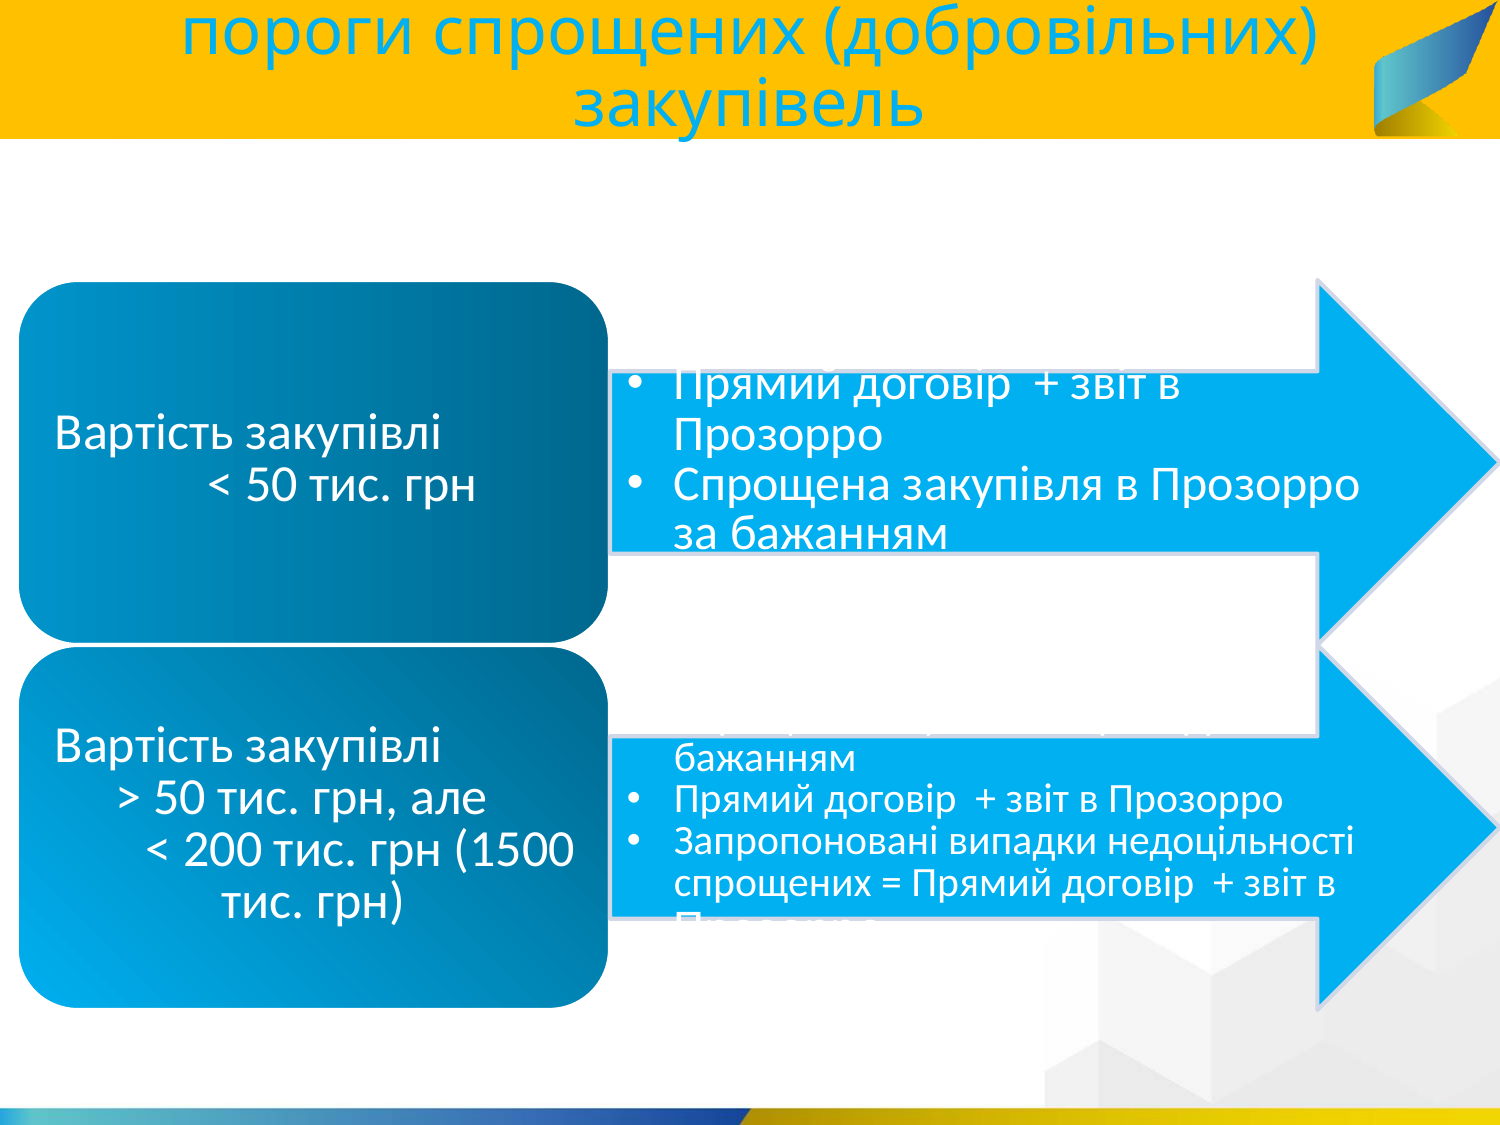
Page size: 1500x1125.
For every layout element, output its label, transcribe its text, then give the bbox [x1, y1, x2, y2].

picture [1370, 0, 1500, 138]
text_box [16, 279, 1500, 1011]
picture [0, 139, 1500, 1125]
text_box пороги спрощених (добровільних) закупівель [0, 0, 1368, 139]
